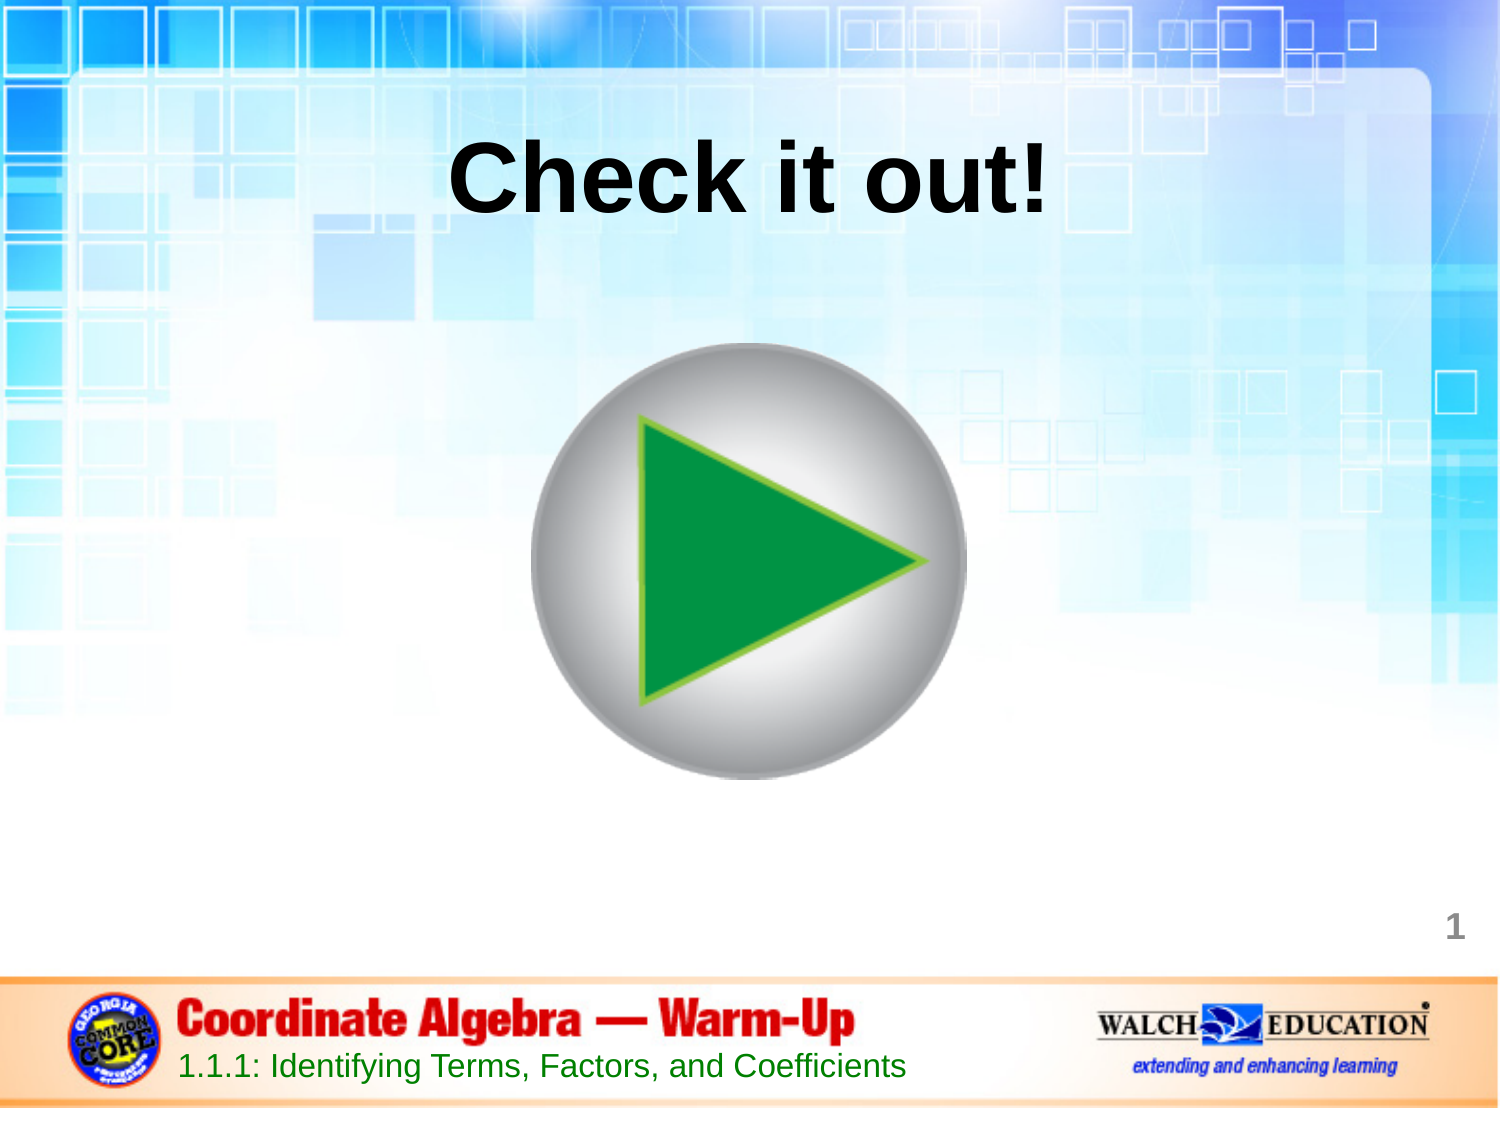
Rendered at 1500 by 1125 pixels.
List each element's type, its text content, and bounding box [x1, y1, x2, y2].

picture [0, 0, 1500, 1108]
subtitle Check it out! [105, 105, 1394, 925]
list 1.1.1: Identifying Terms, Factors, and Coefficients [162, 1036, 1070, 1080]
slide_number 1 [1361, 901, 1481, 949]
